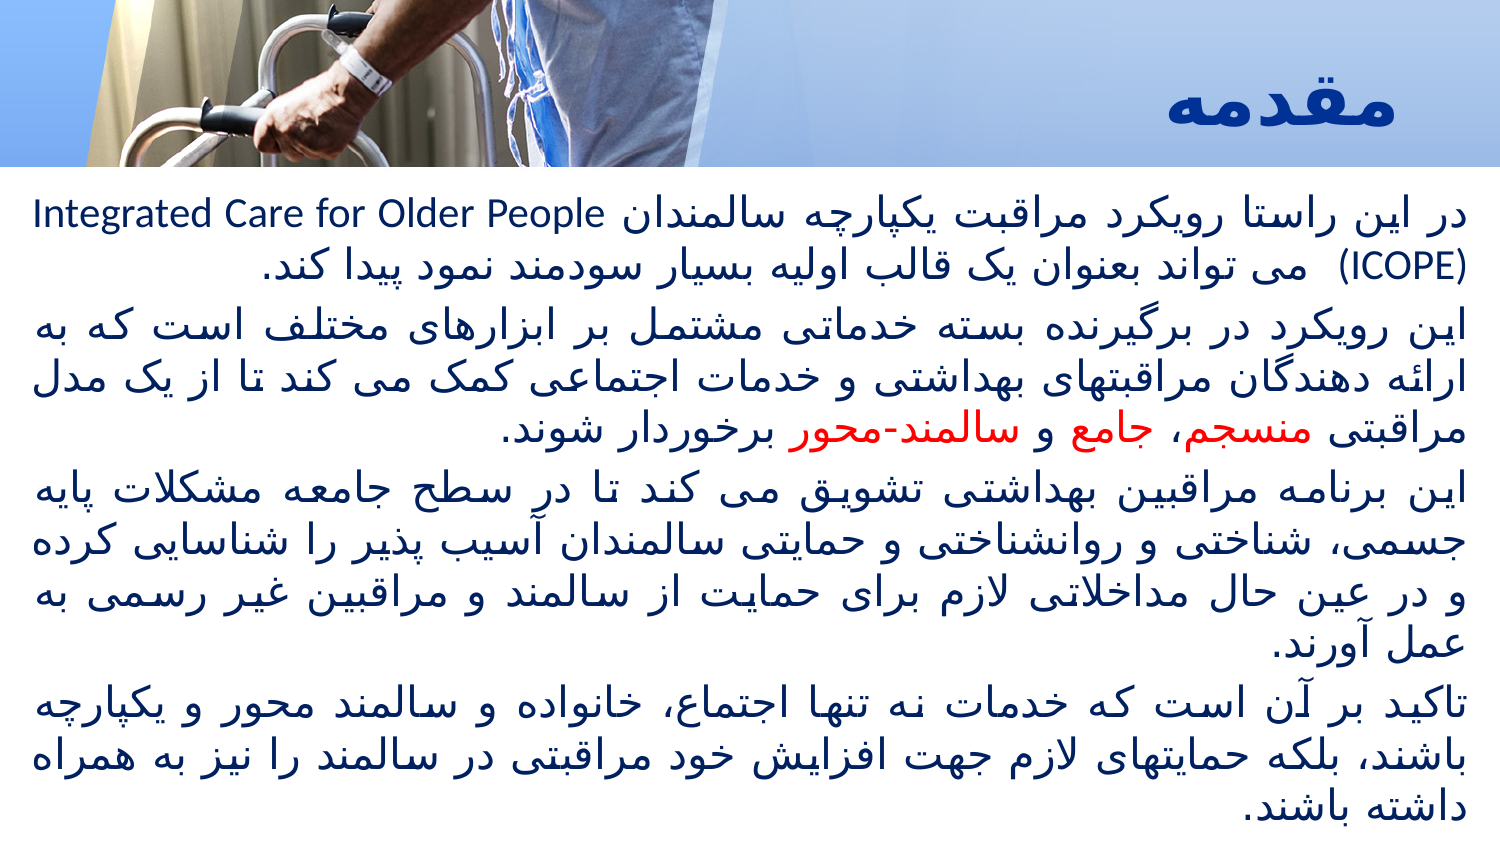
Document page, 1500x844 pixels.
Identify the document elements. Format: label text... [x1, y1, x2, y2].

list در این راستا رویکرد مراقبت یکپارچه سالمندان Integrated Care for Older People (ICOPE) می تواند بعنوان یک قالب اولیه بسیار سودمند نمود پیدا کند. این رویکرد در برگیرنده بسته خدماتی مشتمل بر ابزارهای مختلف است که به ارائه دهندگان مراقبتهای بهداشتی و خدمات اجتماعی کمک می کند تا از یک مدل مراقبتی منسجم، جامع و سالمند-محور برخوردار شوند. این برنامه مراقبین بهداشتی تشویق می کند تا در سطح جامعه مشکلات پایه جسمی، شناختی و روانشناختی و حمایتی سالمندان آسیب پذیر را شناسایی کرده و در عین حال مداخلاتی لازم برای حمایت از سالمند و مراقبین غیر رسمی به عمل آورند. تاکید بر آن است که خدمات نه تنها اجتماع، خانواده و سالمند محور و یکپارچه باشند، بلکه حمایتهای لازم جهت افزایش خود مراقبتی در سالمند را نیز به همراه داشته باشند. [15, 177, 1484, 844]
title مقدمه [87, 32, 1416, 158]
picture [0, 0, 1500, 844]
